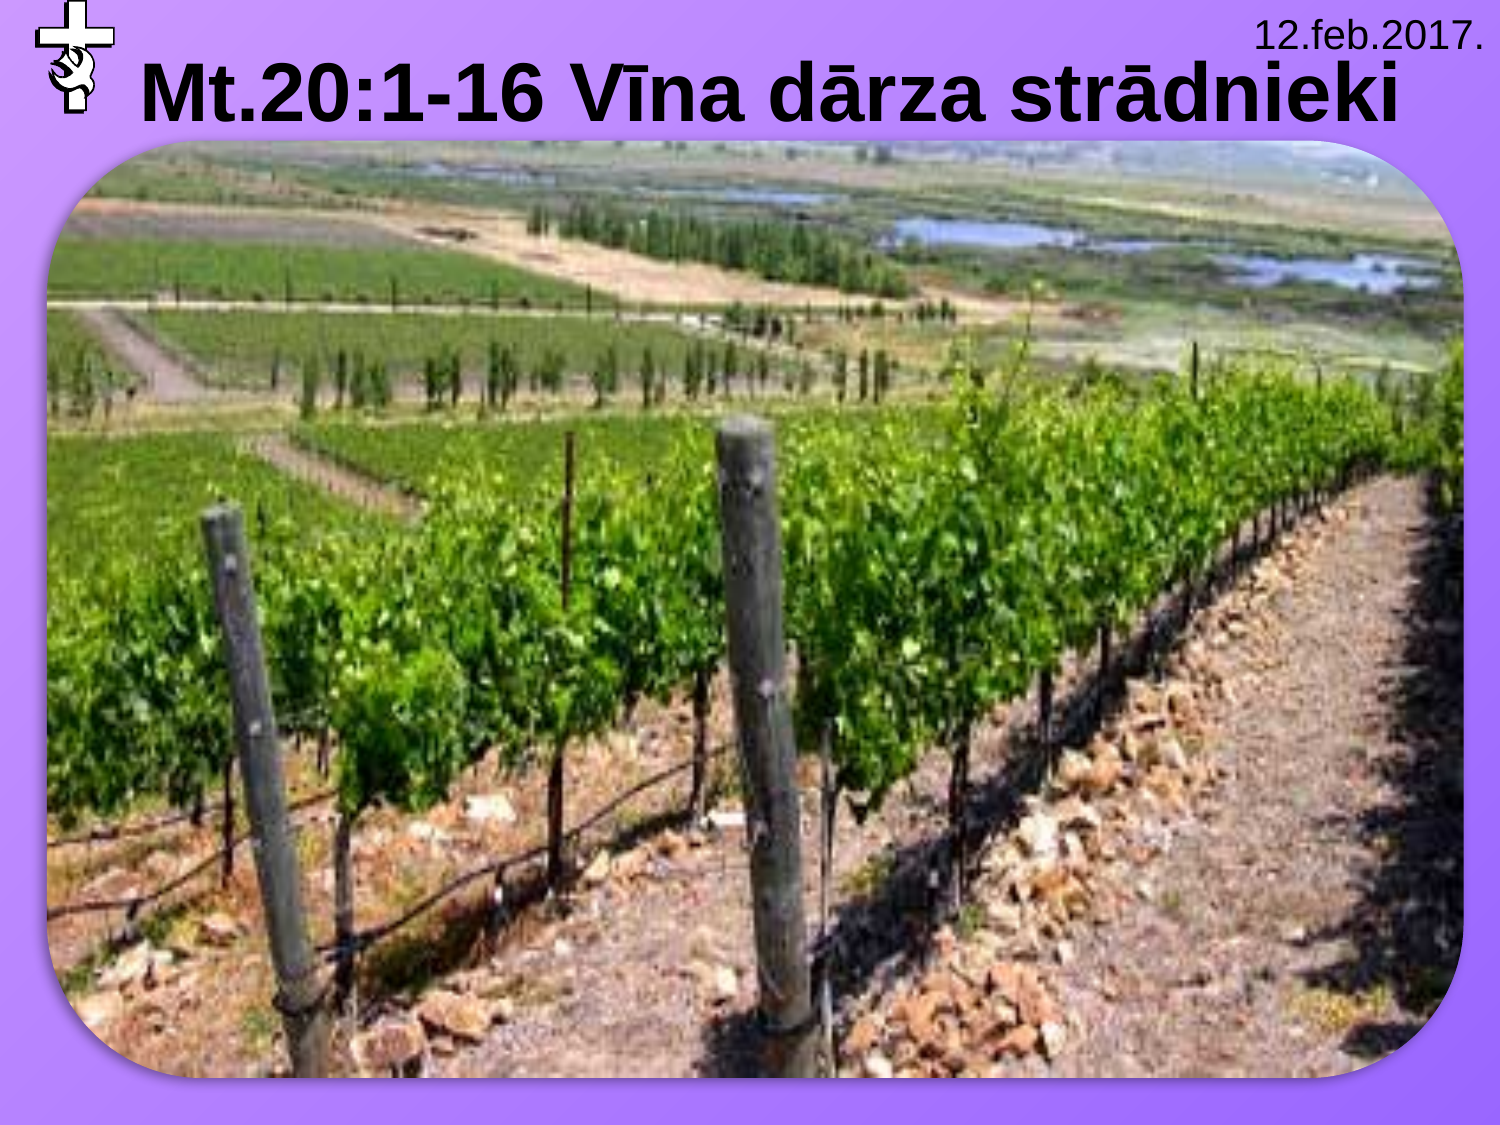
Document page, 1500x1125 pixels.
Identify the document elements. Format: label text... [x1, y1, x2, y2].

text_box 12.feb.2017. [1195, 0, 1500, 65]
picture [46, 140, 1464, 1079]
title Mt.20:1-16 Vīna dārza strādnieki [100, 0, 1442, 139]
picture [34, 0, 116, 114]
